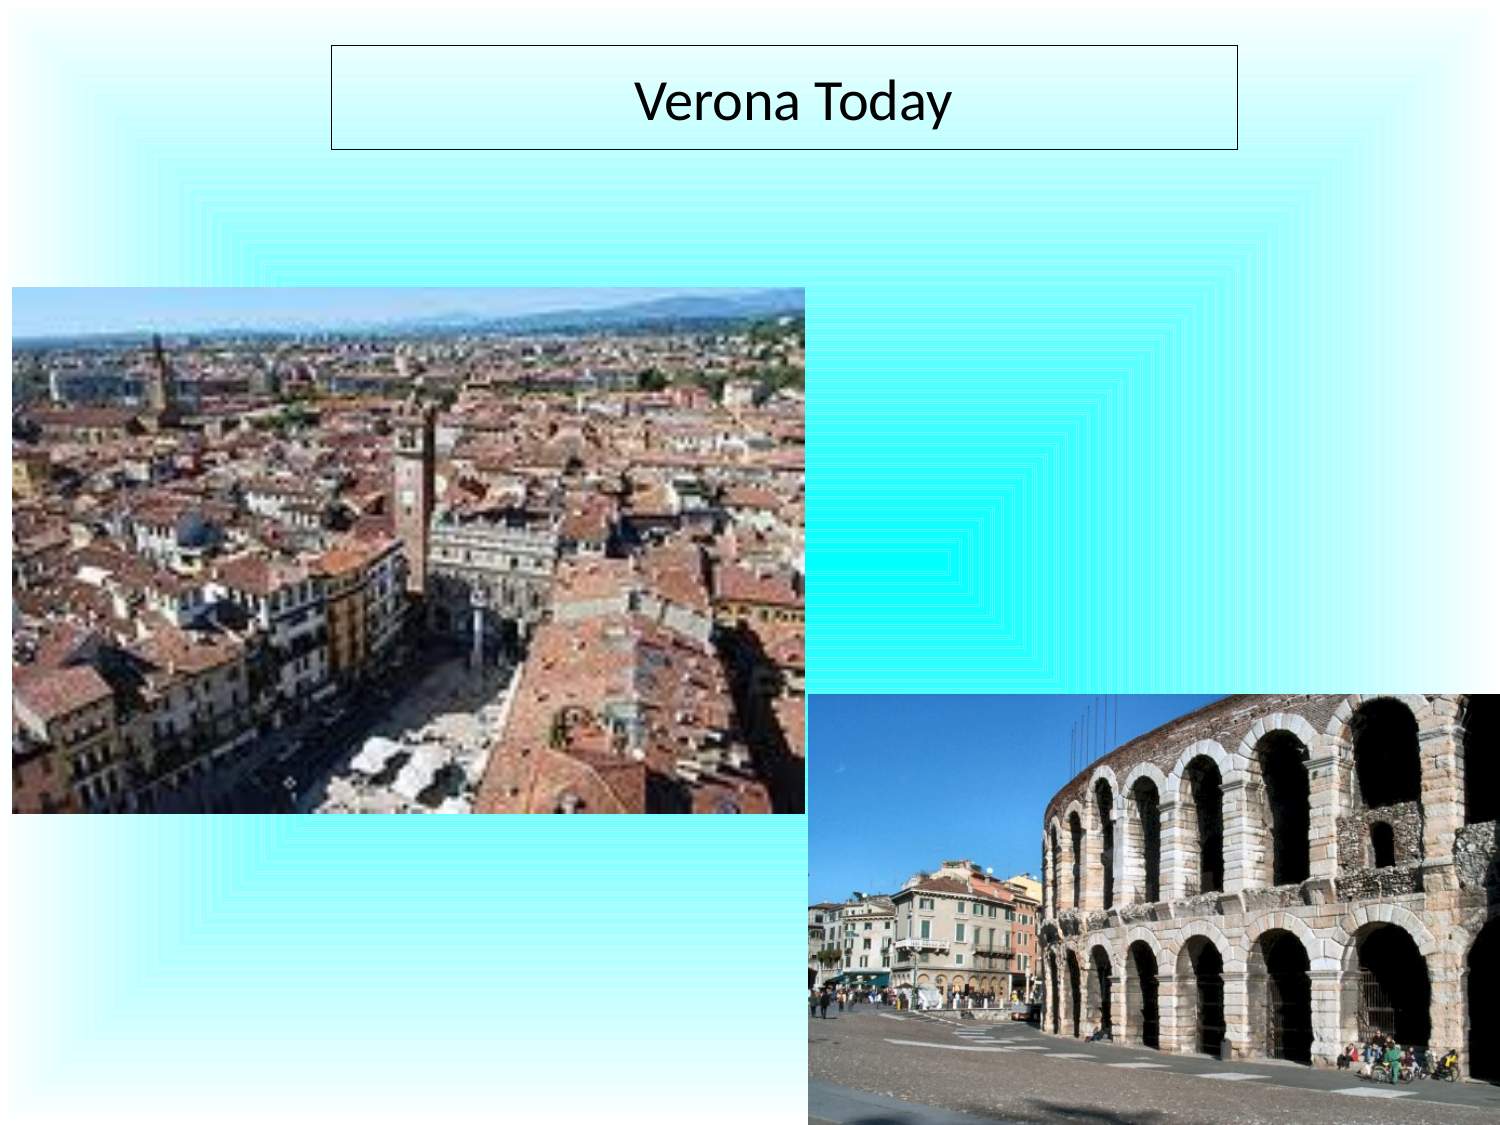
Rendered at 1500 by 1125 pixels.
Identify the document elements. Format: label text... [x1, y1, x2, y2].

picture [808, 694, 1500, 1125]
picture [12, 287, 805, 815]
title Verona Today [331, 45, 1238, 150]
